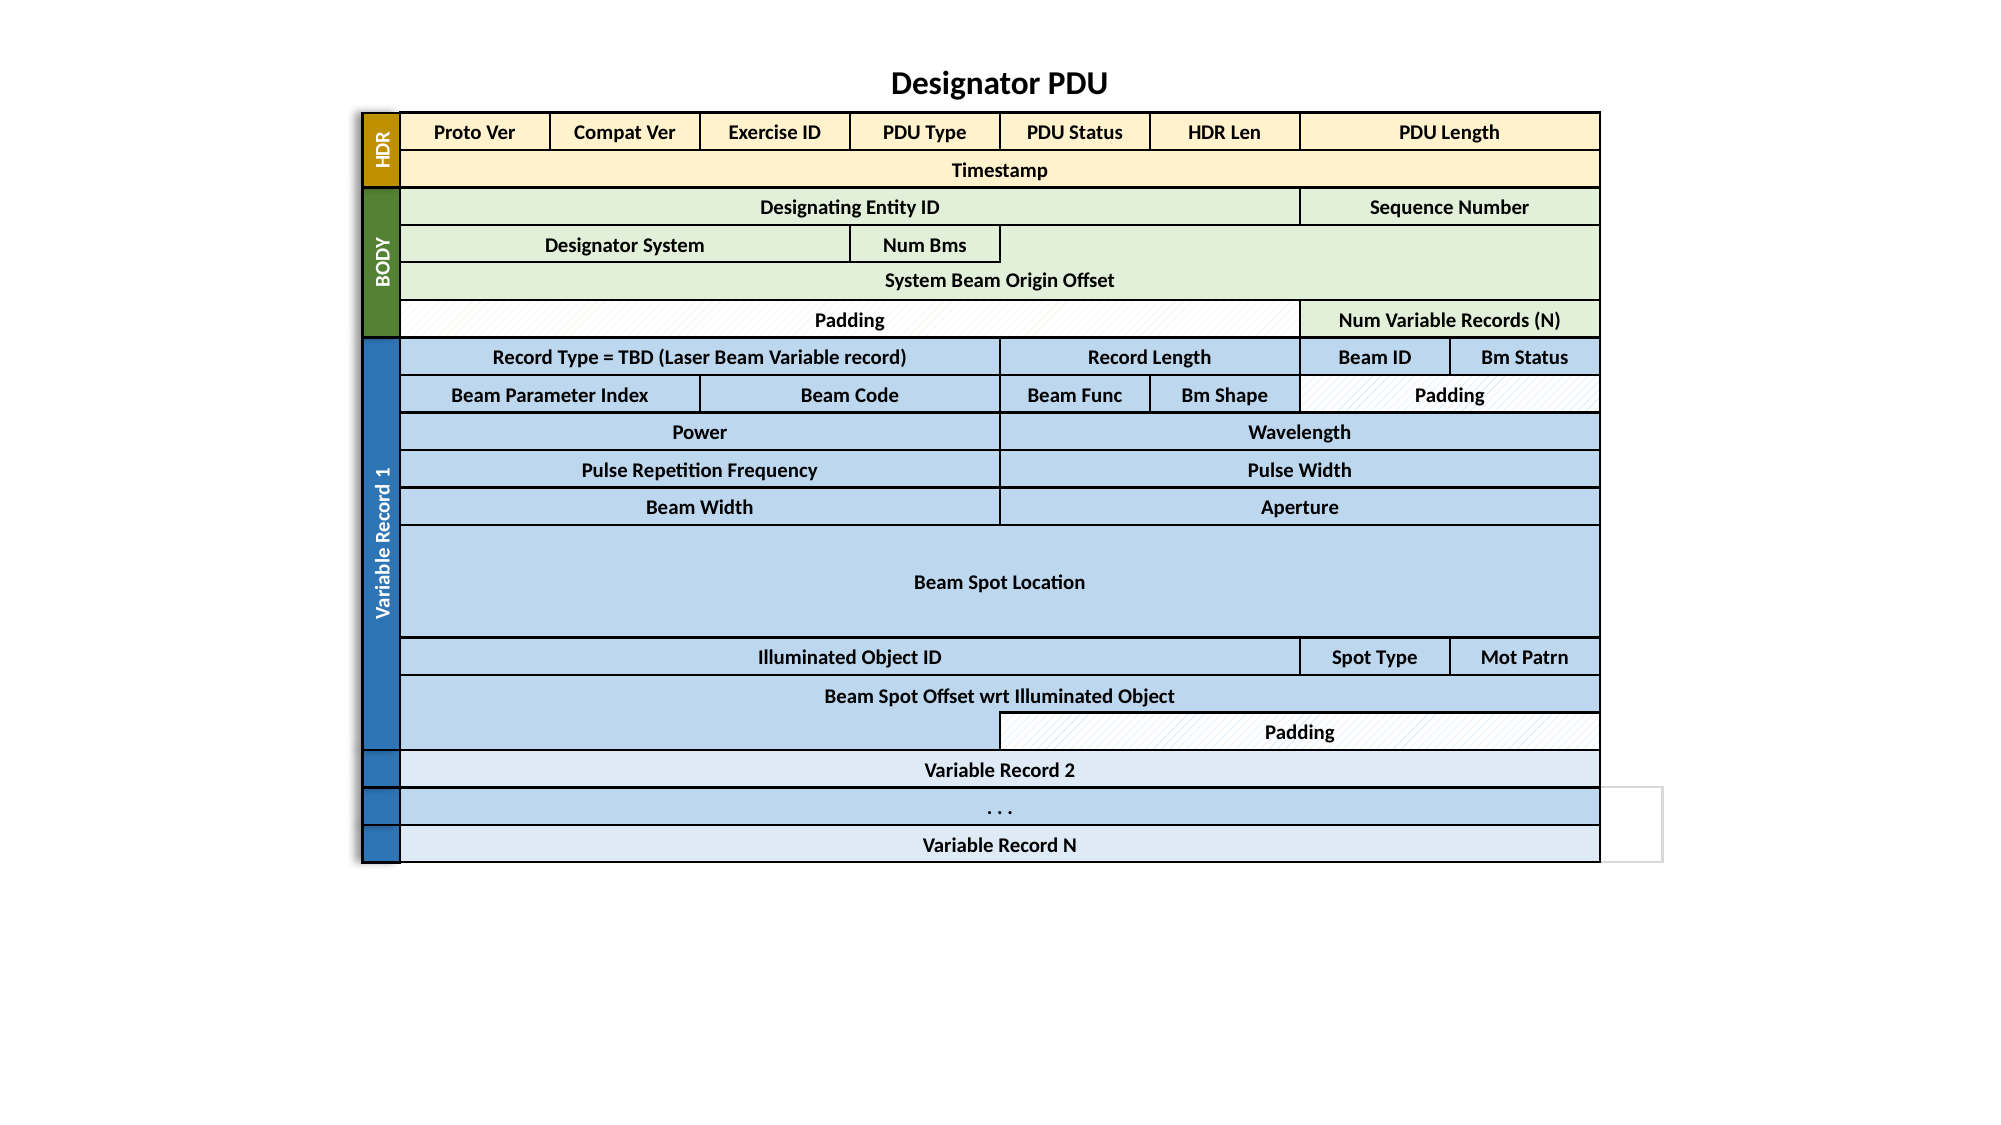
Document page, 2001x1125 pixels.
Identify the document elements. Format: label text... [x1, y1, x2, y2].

text_box Padding [1301, 374, 1601, 411]
text_box Padding [999, 711, 1601, 749]
text_box Record Type = TBD (Laser Beam Variable record) [401, 336, 999, 374]
text_box Beam Width [401, 486, 999, 526]
text_box Variable Record N [401, 826, 1601, 863]
text_box Compat Ver [549, 111, 699, 149]
text_box Power [401, 411, 999, 449]
text_box Mot Patrn [1449, 636, 1601, 676]
text_box HDR [361, 112, 401, 189]
text_box Beam ID [1299, 336, 1451, 376]
text_box Designator System [401, 224, 849, 263]
text_box [361, 751, 401, 789]
text_box Illuminated Object ID [401, 638, 1299, 676]
text_box PDU Status [999, 111, 1149, 149]
text_box Designator PDU [699, 61, 1301, 101]
text_box Variable Record 1 [361, 339, 401, 751]
text_box Record Length [999, 336, 1299, 374]
text_box Timestamp [401, 149, 1601, 186]
text_box Designating Entity ID [401, 186, 1301, 226]
text_box Beam Func [999, 374, 1149, 411]
text_box HDR Len [1149, 111, 1299, 149]
text_box PDU Length [1299, 111, 1601, 149]
text_box Num Variable Records (N) [1301, 299, 1601, 336]
text_box Beam Spot Offset wrt Illuminated Object [401, 676, 1601, 749]
text_box Num Bms [849, 224, 1001, 263]
text_box Beam Parameter Index [401, 374, 699, 411]
text_box Variable Record 2 [401, 749, 1601, 786]
text_box PDU Type [849, 111, 999, 149]
text_box Sequence Number [1301, 186, 1601, 226]
text_box BODY [361, 189, 401, 339]
text_box . . . [401, 786, 1601, 826]
text_box Padding [401, 299, 1301, 336]
text_box Aperture [999, 486, 1601, 526]
text_box Beam Code [699, 374, 999, 411]
text_box Bm Shape [1149, 374, 1301, 411]
text_box Bm Status [1451, 336, 1601, 374]
text_box [361, 789, 401, 826]
text_box Spot Type [1299, 636, 1449, 676]
text_box Pulse Width [999, 449, 1601, 486]
text_box Exercise ID [699, 111, 849, 149]
text_box Wavelength [999, 411, 1601, 449]
text_box [361, 826, 401, 864]
text_box Pulse Repetition Frequency [401, 449, 999, 486]
text_box Proto Ver [399, 111, 549, 149]
text_box Beam Spot Location [401, 526, 1601, 638]
text_box System Beam Origin Offset [401, 226, 1601, 299]
text_box [1601, 786, 1664, 863]
